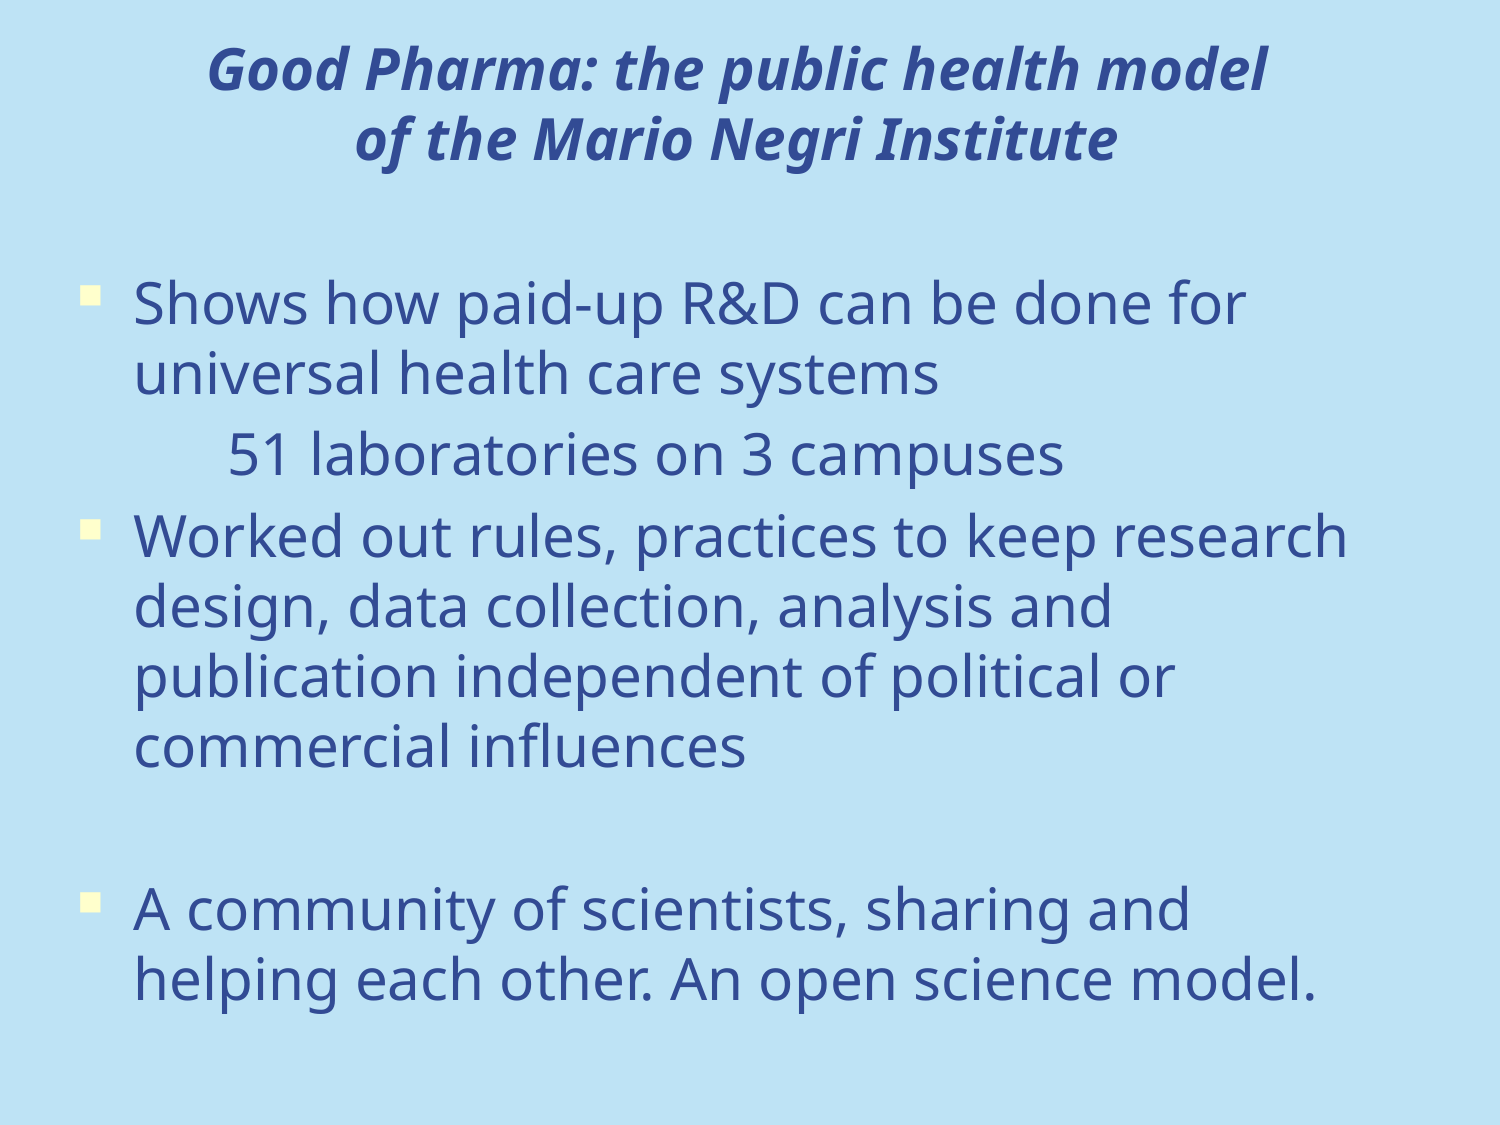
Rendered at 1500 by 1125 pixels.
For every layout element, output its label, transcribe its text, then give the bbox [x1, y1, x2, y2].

list Good Pharma: the public health model of the Mario Negri Institute Shows how paid-up R&D can be done for universal health care systems 51 laboratories on 3 campuses Worked out rules, practices to keep research design, data collection, analysis and publication independent of political or commercial influences A community of scientists, sharing and helping each other. An open science model. [62, 24, 1413, 1125]
